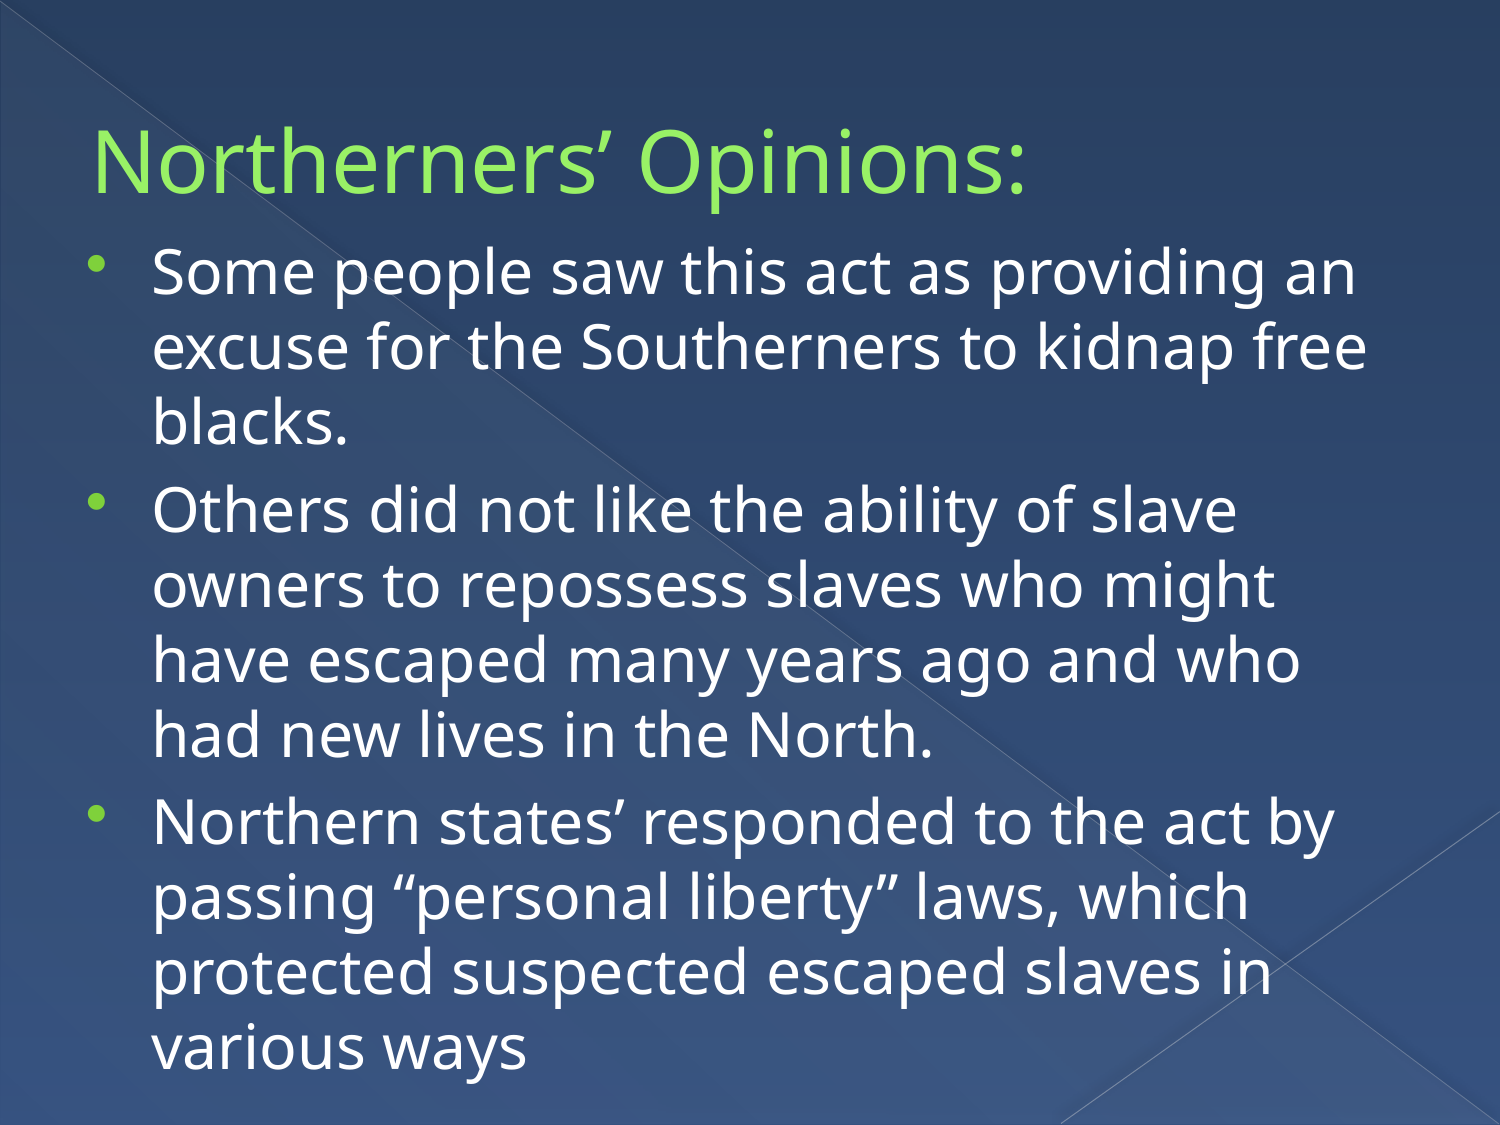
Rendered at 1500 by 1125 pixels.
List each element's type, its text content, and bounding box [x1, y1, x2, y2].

list Some people saw this act as providing an excuse for the Southerners to kidnap free blacks. Others did not like the ability of slave owners to repossess slaves who might have escaped many years ago and who had new lives in the North. Northern states’ responded to the act by passing “personal liberty” laws, which protected suspected escaped slaves in various ways [62, 224, 1413, 976]
title Northerners’ Opinions: [75, 43, 1425, 274]
